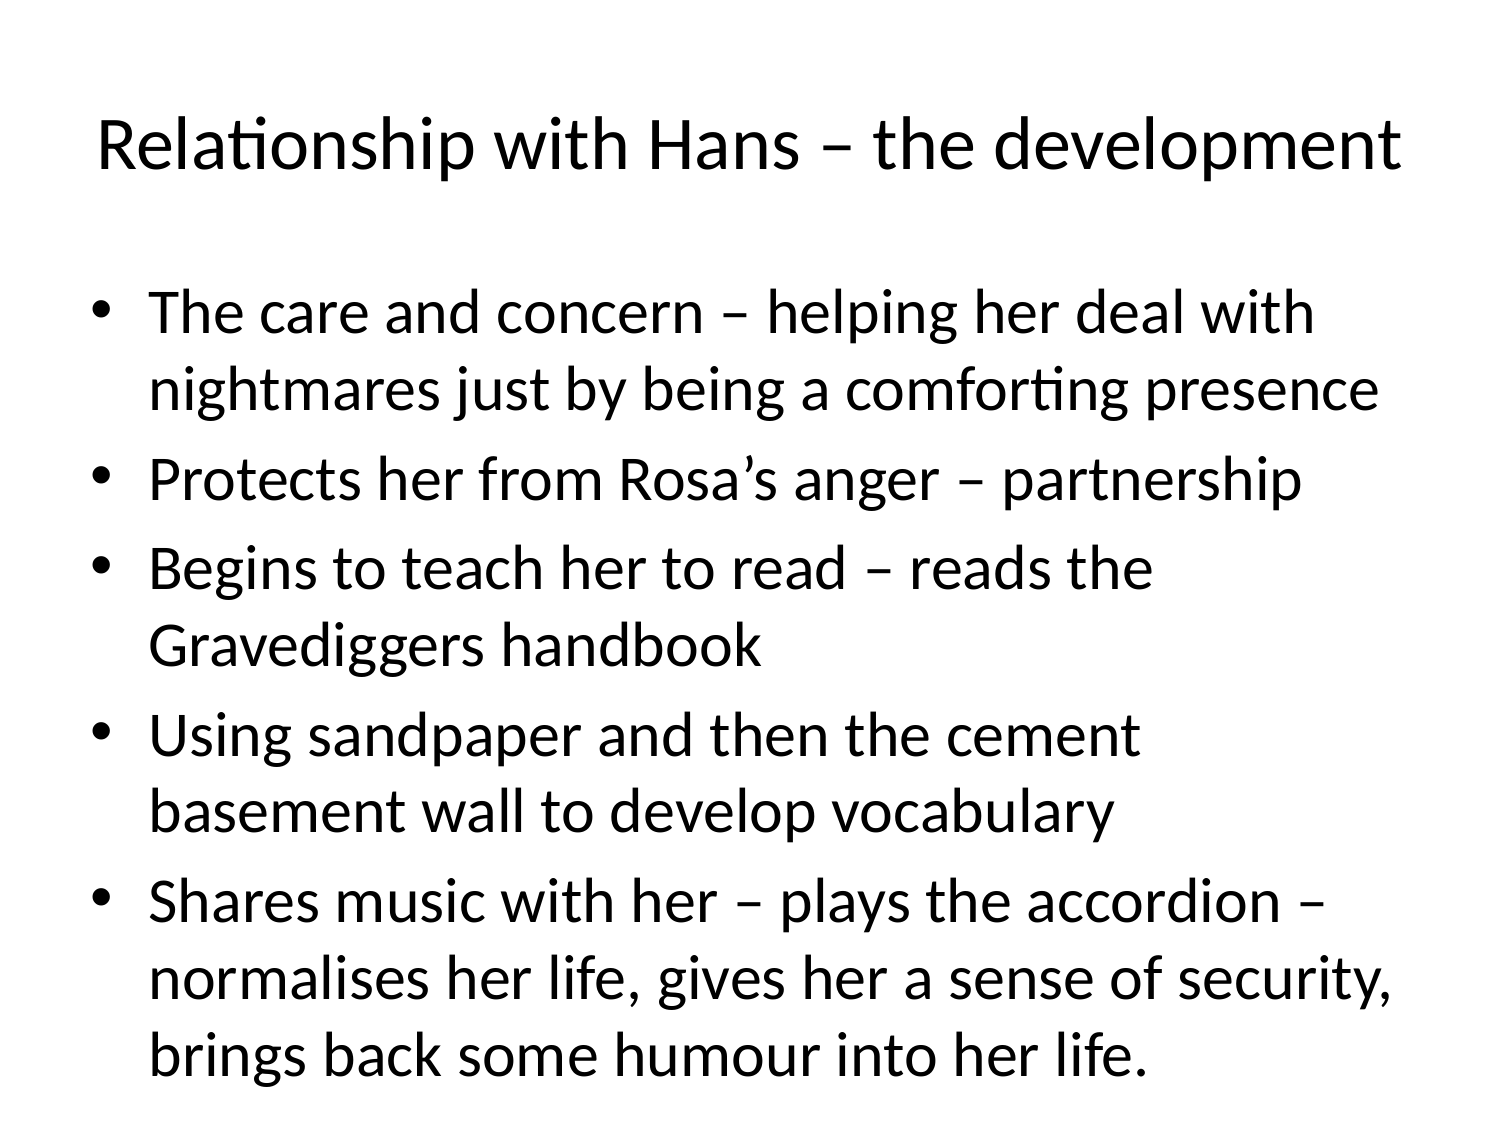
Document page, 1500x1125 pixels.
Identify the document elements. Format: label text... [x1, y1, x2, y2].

title Relationship with Hans – the development [75, 45, 1425, 233]
list The care and concern – helping her deal with nightmares just by being a comforting presence Protects her from Rosa’s anger – partnership Begins to teach her to read – reads the Gravediggers handbook Using sandpaper and then the cement basement wall to develop vocabulary Shares music with her – plays the accordion – normalises her life, gives her a sense of security, brings back some humour into her life. [75, 262, 1425, 1106]
